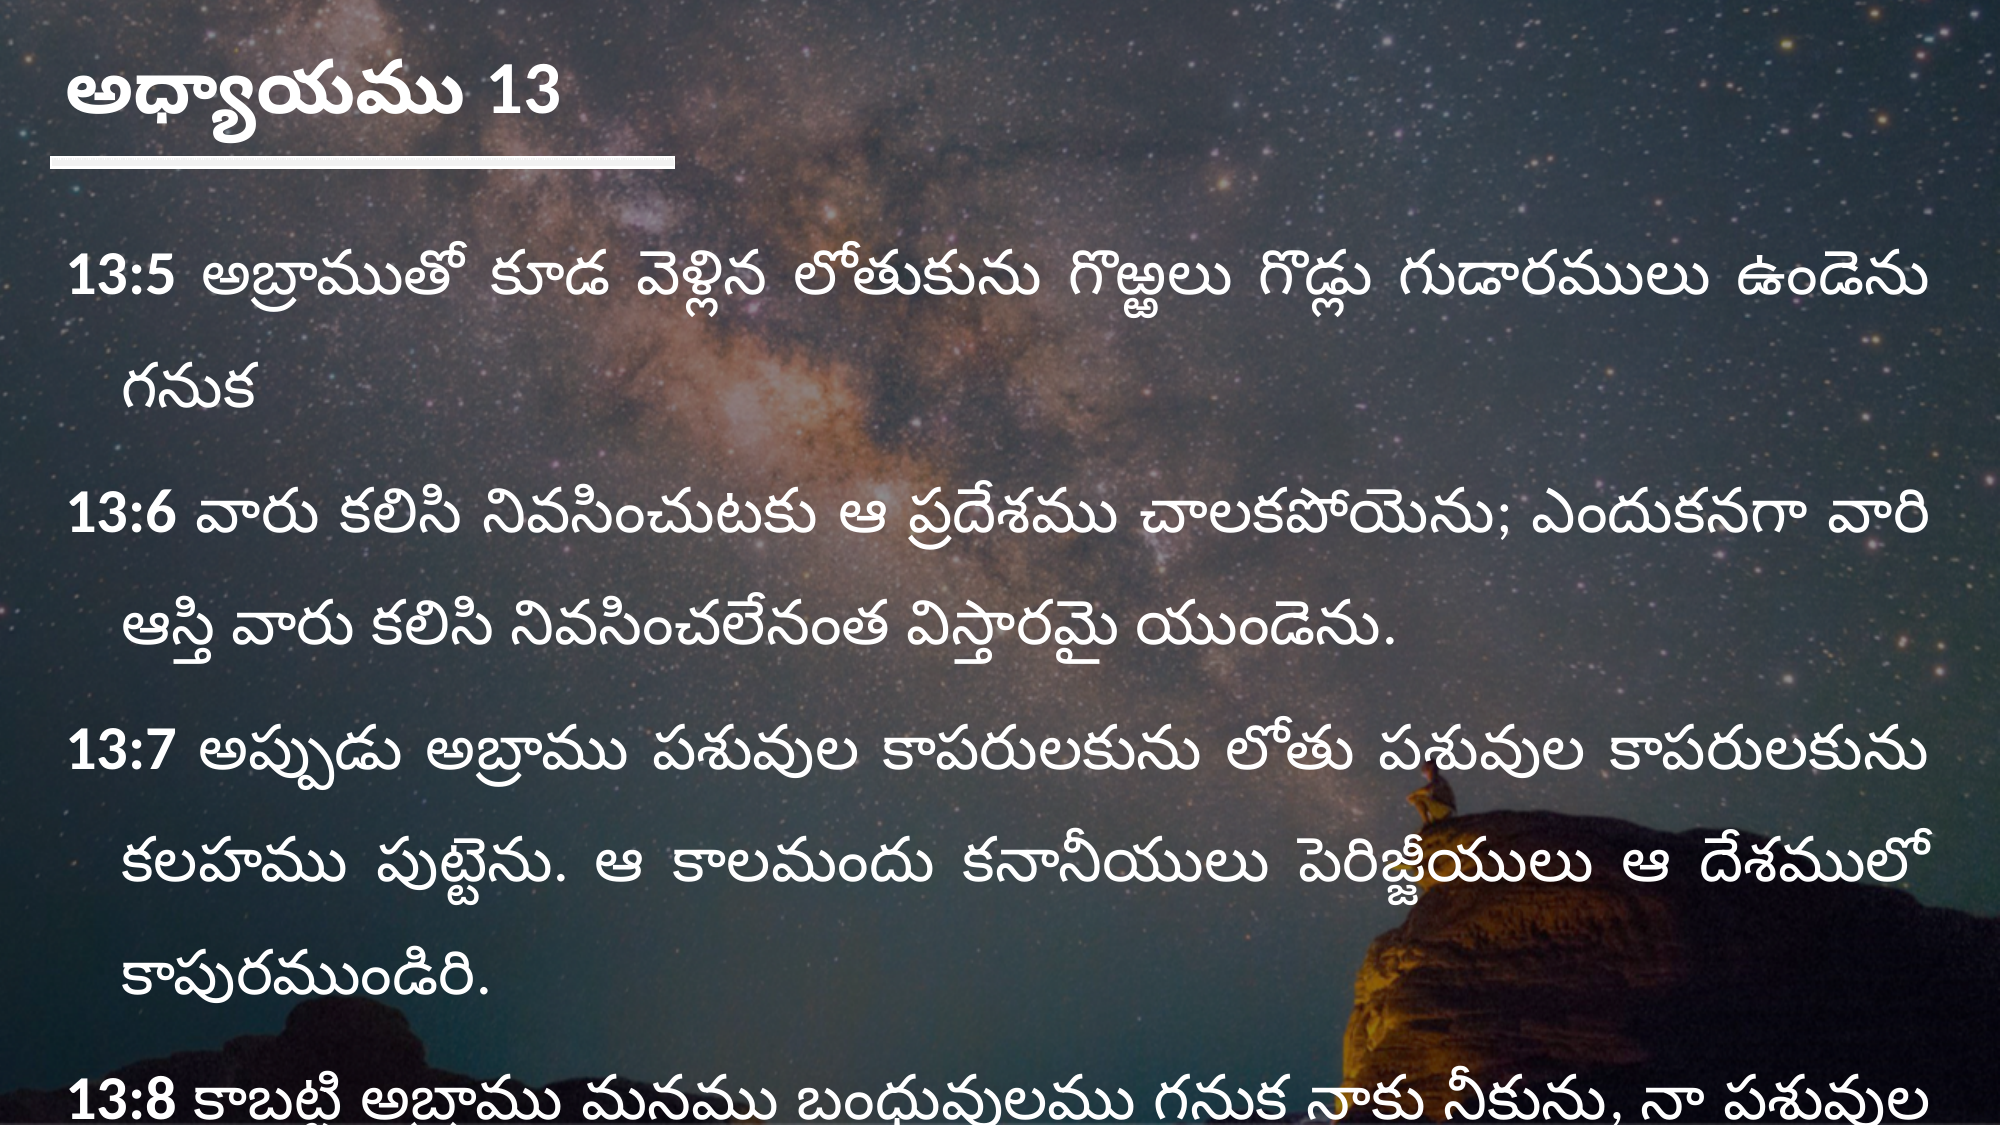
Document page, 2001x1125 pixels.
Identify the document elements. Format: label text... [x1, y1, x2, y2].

title అధ్యాయము 13 [50, 0, 1925, 167]
list 13:5 అబ్రాముతో కూడ వెళ్లిన లోతుకును గొఱ్ఱలు గొడ్లు గుడారములు ఉండెను గనుక 13:6 వారు కలిసి నివసించుటకు ఆ ప్రదేశము చాలకపోయెను; ఎందుకనగా వారి ఆస్తి వారు కలిసి నివసించలేనంత విస్తారమై యుండెను. 13:7 అప్పుడు అబ్రాము పశువుల కాపరులకును లోతు పశువుల కాపరులకును కలహము పుట్టెను. ఆ కాలమందు కనానీయులు పెరిజ్జీయులు ఆ దేశములో కాపురముండిరి. 13:8 కాబట్టి అబ్రాము మనము బంధువులము గనుక నాకు నీకును, నా పశువుల కాపరులకు నీ పశువుల కాపరులకును కలహముండకూడదు. [50, 187, 1946, 1063]
picture [0, 0, 2000, 1125]
